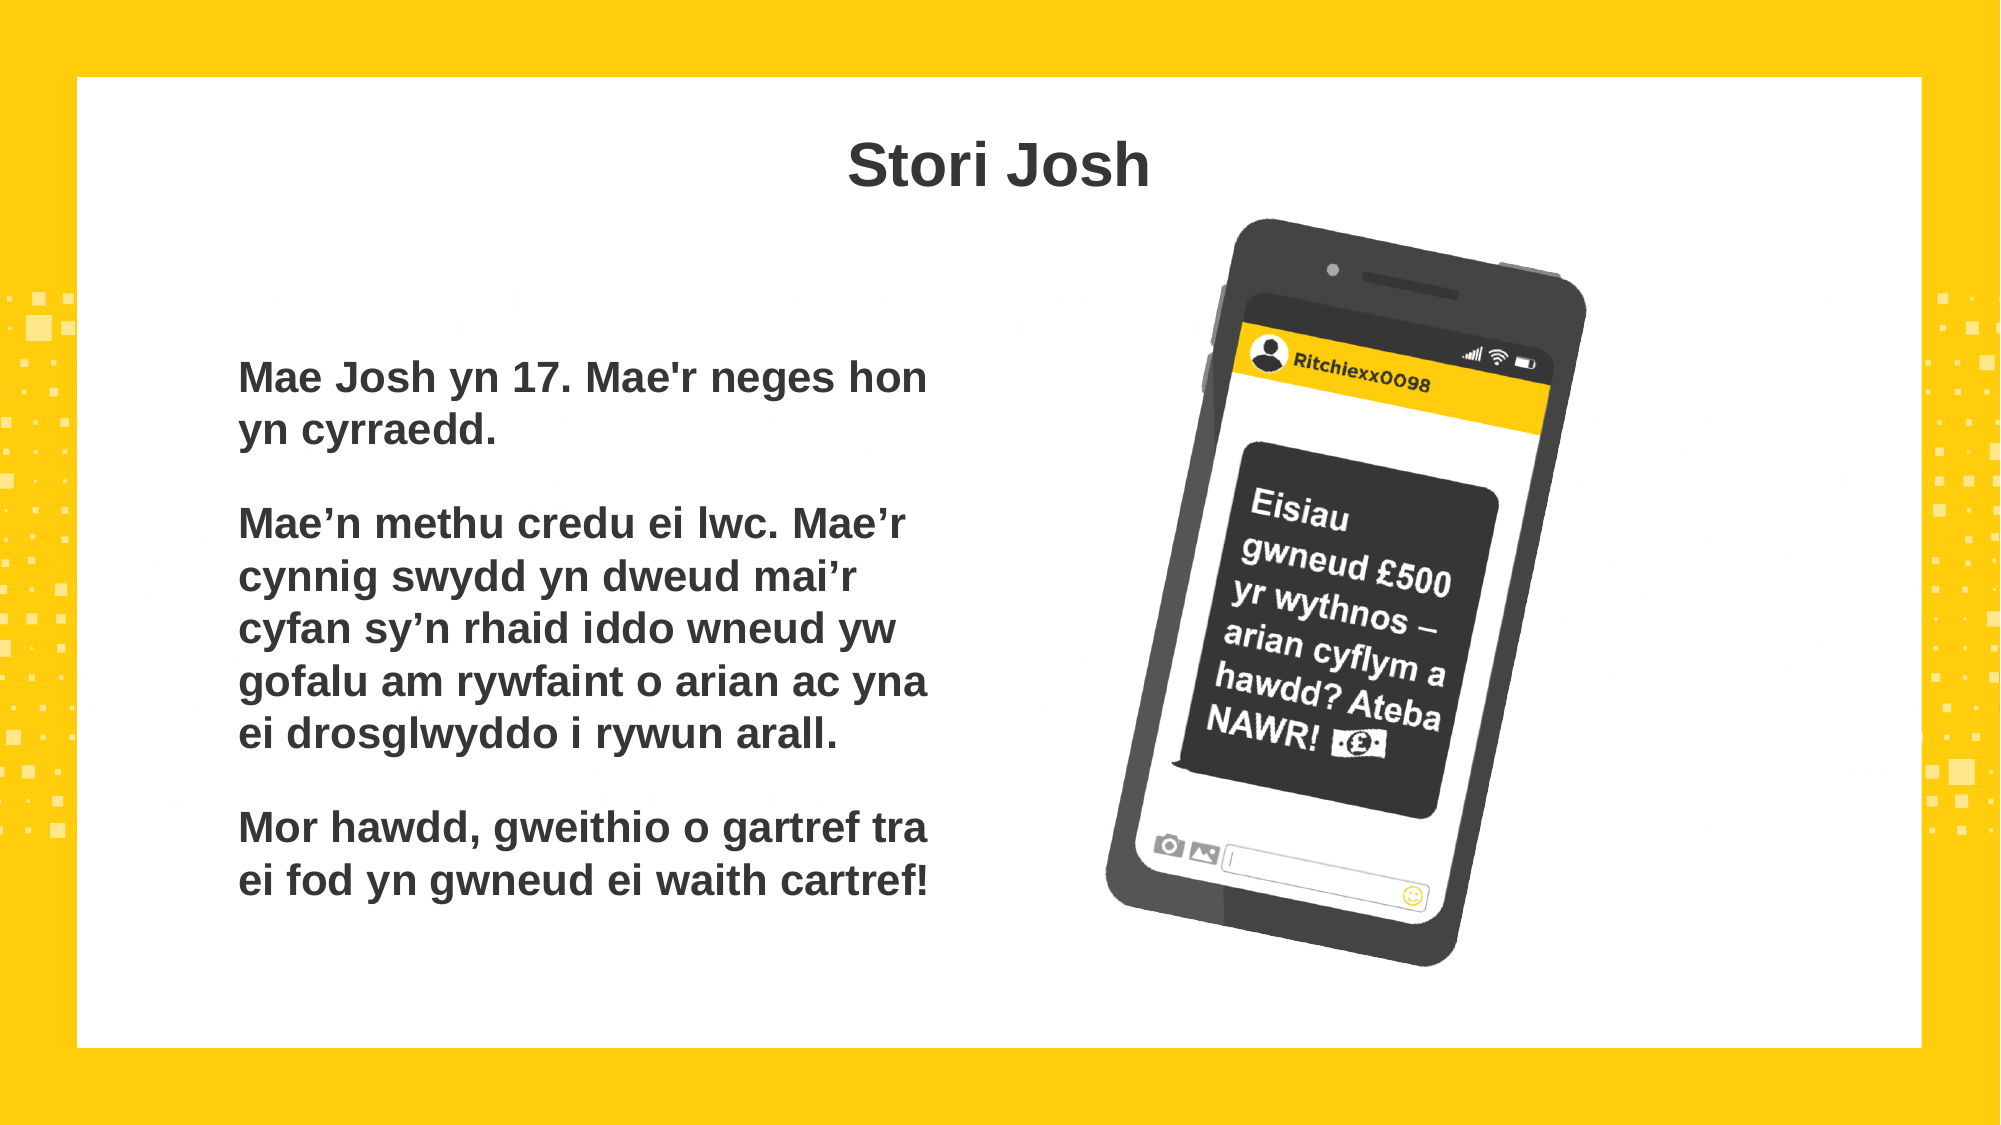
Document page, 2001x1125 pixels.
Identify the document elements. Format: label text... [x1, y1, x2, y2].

picture [1093, 236, 1584, 972]
title Stori Josh [0, 116, 2000, 320]
text_box Mae Josh yn 17. Mae'r neges hon yn cyrraedd. Mae’n methu credu ei lwc. Mae’r cynnig swydd yn dweud mai’r cyfan sy’n rhaid iddo wneud yw gofalu am rywfaint o arian ac yna ei drosglwyddo i rywun arall. Mor hawdd, gweithio o gartref tra ei fod yn gwneud ei waith cartref! [223, 340, 973, 912]
